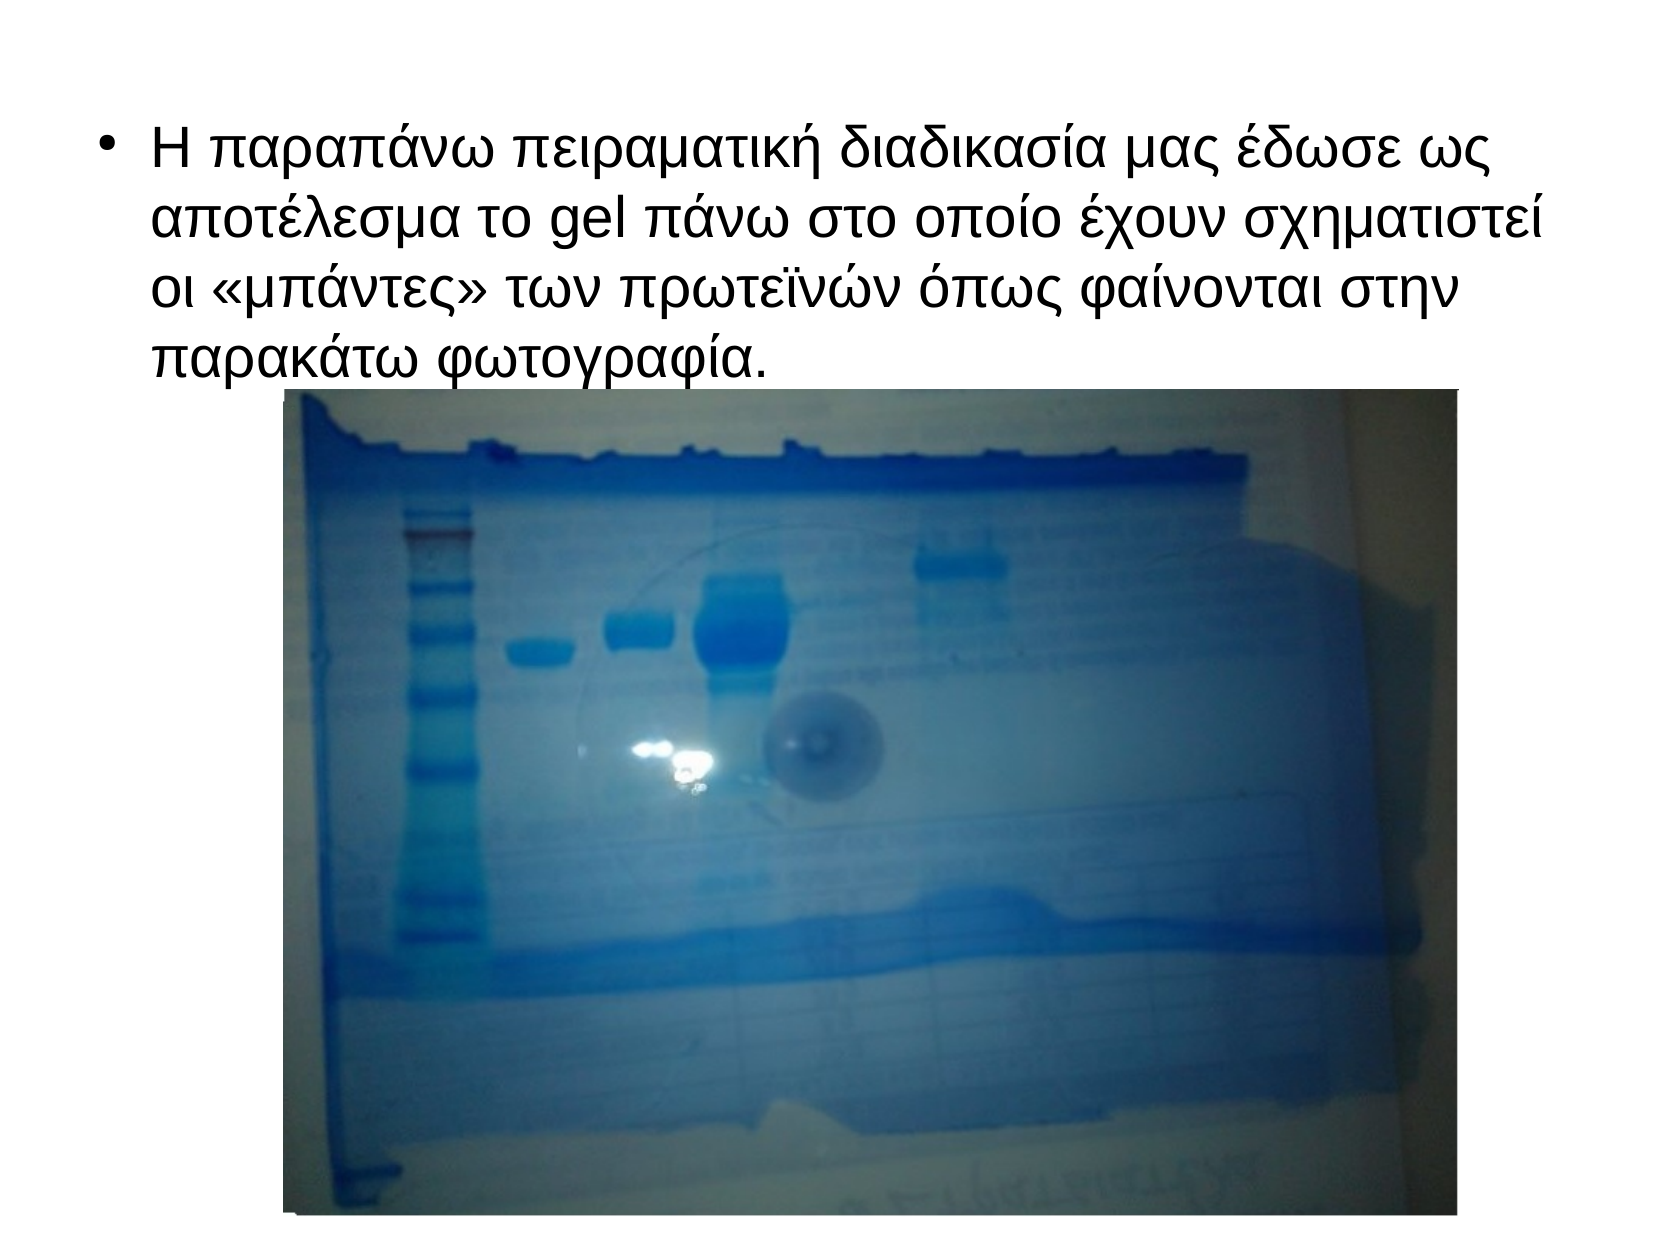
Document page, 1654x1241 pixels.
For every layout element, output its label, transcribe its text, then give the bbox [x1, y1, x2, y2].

text_box H παραπάνω πειραματική διαδικασία μας έδωσε ως αποτέλεσμα το gel πάνω στο οποίο έχουν σχηματιστεί οι «μπάντες» των πρωτεϊνών όπως φαίνονται στην παρακάτω φωτογραφία. [64, 101, 1571, 437]
picture [283, 389, 1460, 1217]
